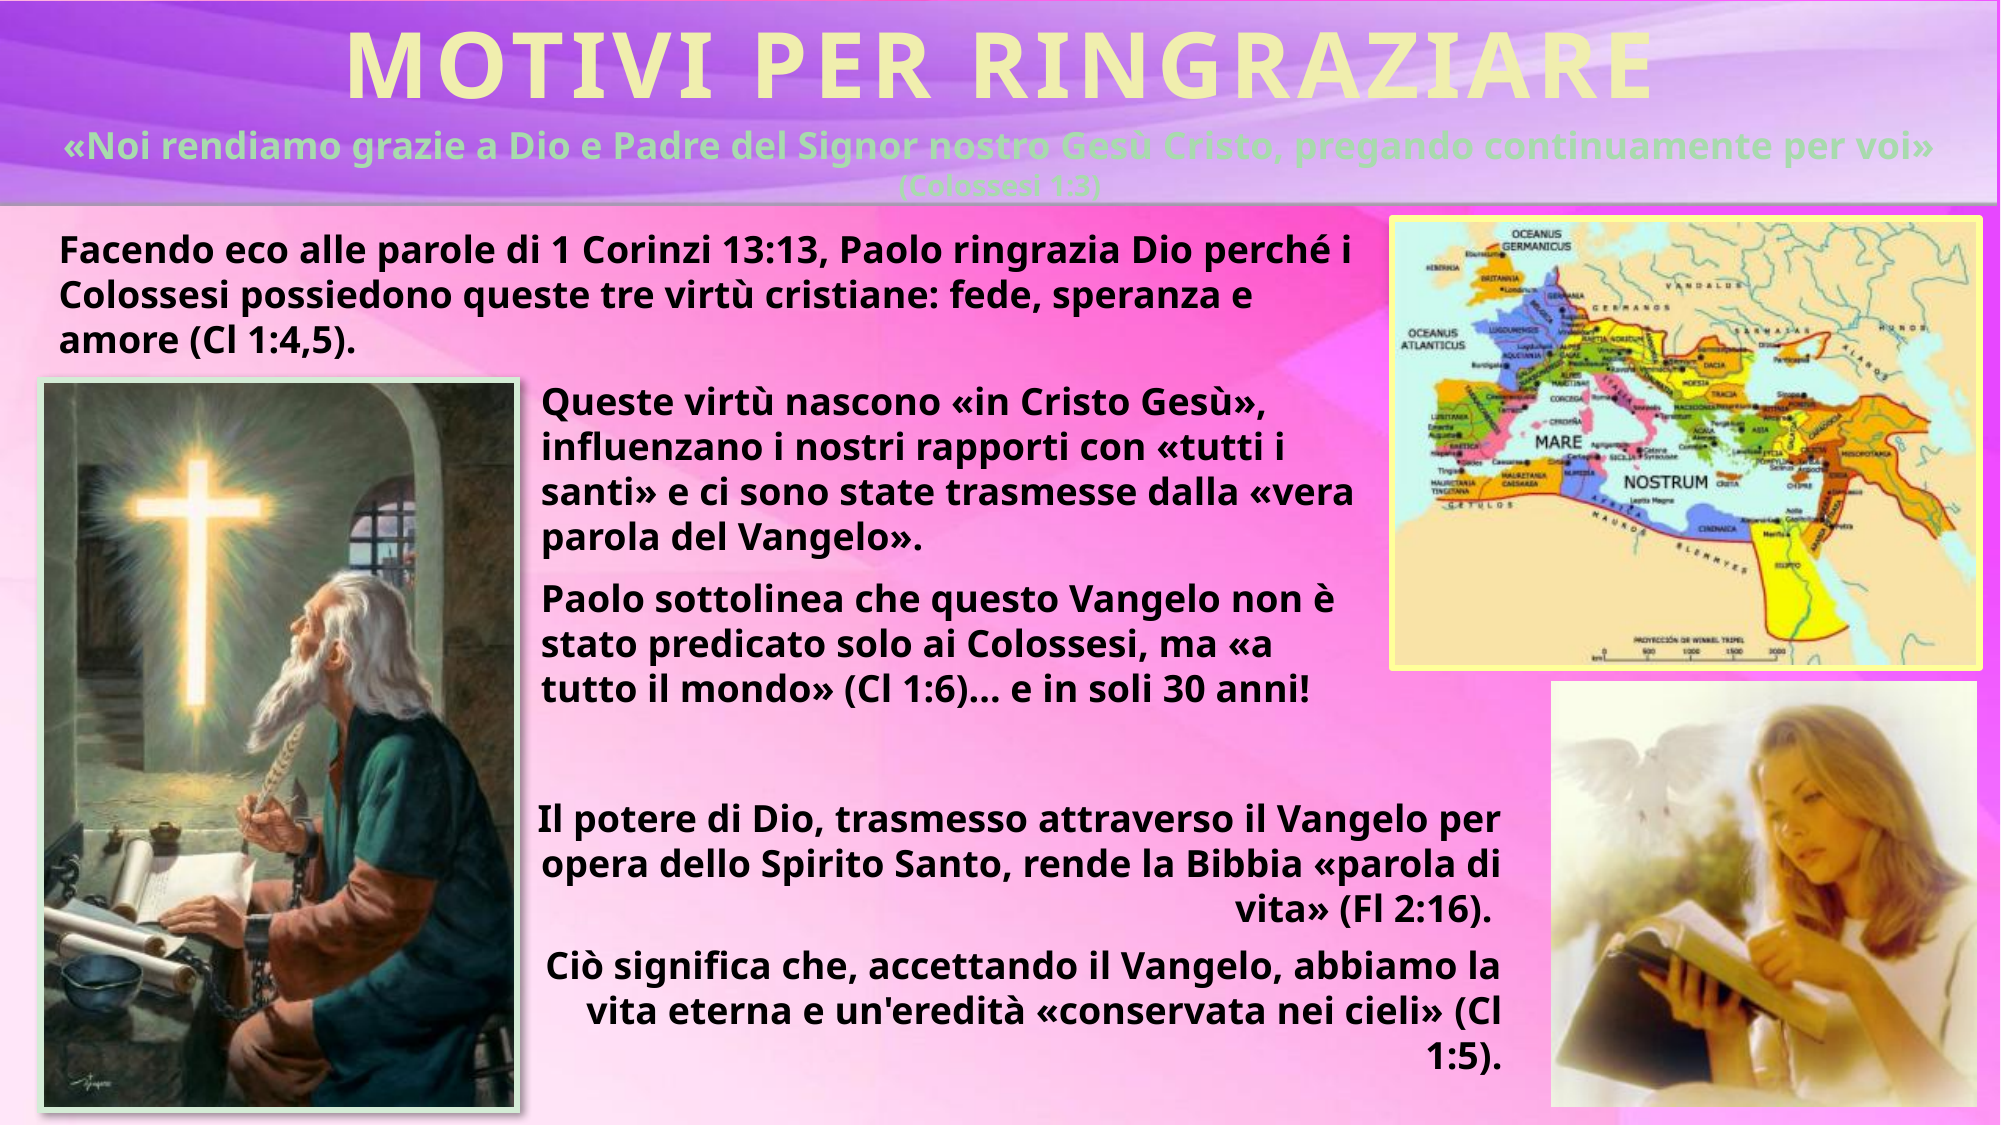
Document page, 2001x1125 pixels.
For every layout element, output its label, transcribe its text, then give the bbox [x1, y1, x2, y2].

text_box Facendo eco alle parole di 1 Corinzi 13:13, Paolo ringrazia Dio perché i Colossesi possiedono queste tre virtù cristiane: fede, speranza e amore (Cl 1:4,5). [43, 218, 1372, 368]
text_box MOTIVI PER RINGRAZIARE [0, 0, 2000, 114]
text_box Queste virtù nascono «in Cristo Gesù», influenzano i nostri rapporti con «tutti i santi» e ci sono state trasmesse dalla «vera parola del Vangelo». [526, 370, 1394, 566]
text_box Paolo sottolinea che questo Vangelo non è stato predicato solo ai Colossesi, ma «a tutto il mondo» (Cl 1:6)... e in soli 30 anni! [526, 567, 1372, 718]
text_box «Noi rendiamo grazie a Dio e Padre del Signor nostro Gesù Cristo, pregando continuamente per voi» (Colossesi 1:3) [0, 114, 2000, 210]
text_box Il potere di Dio, trasmesso attraverso il Vangelo per opera dello Spirito Santo, rende la Bibbia «parola di vita» (Fl 2:16). Ciò significa che, accettando il Vangelo, abbiamo la vita eterna e un'eredità «conservata nei cieli» (Cl 1:5). [520, 787, 1518, 1085]
picture [0, 0, 2001, 1125]
picture [0, 1, 1997, 206]
